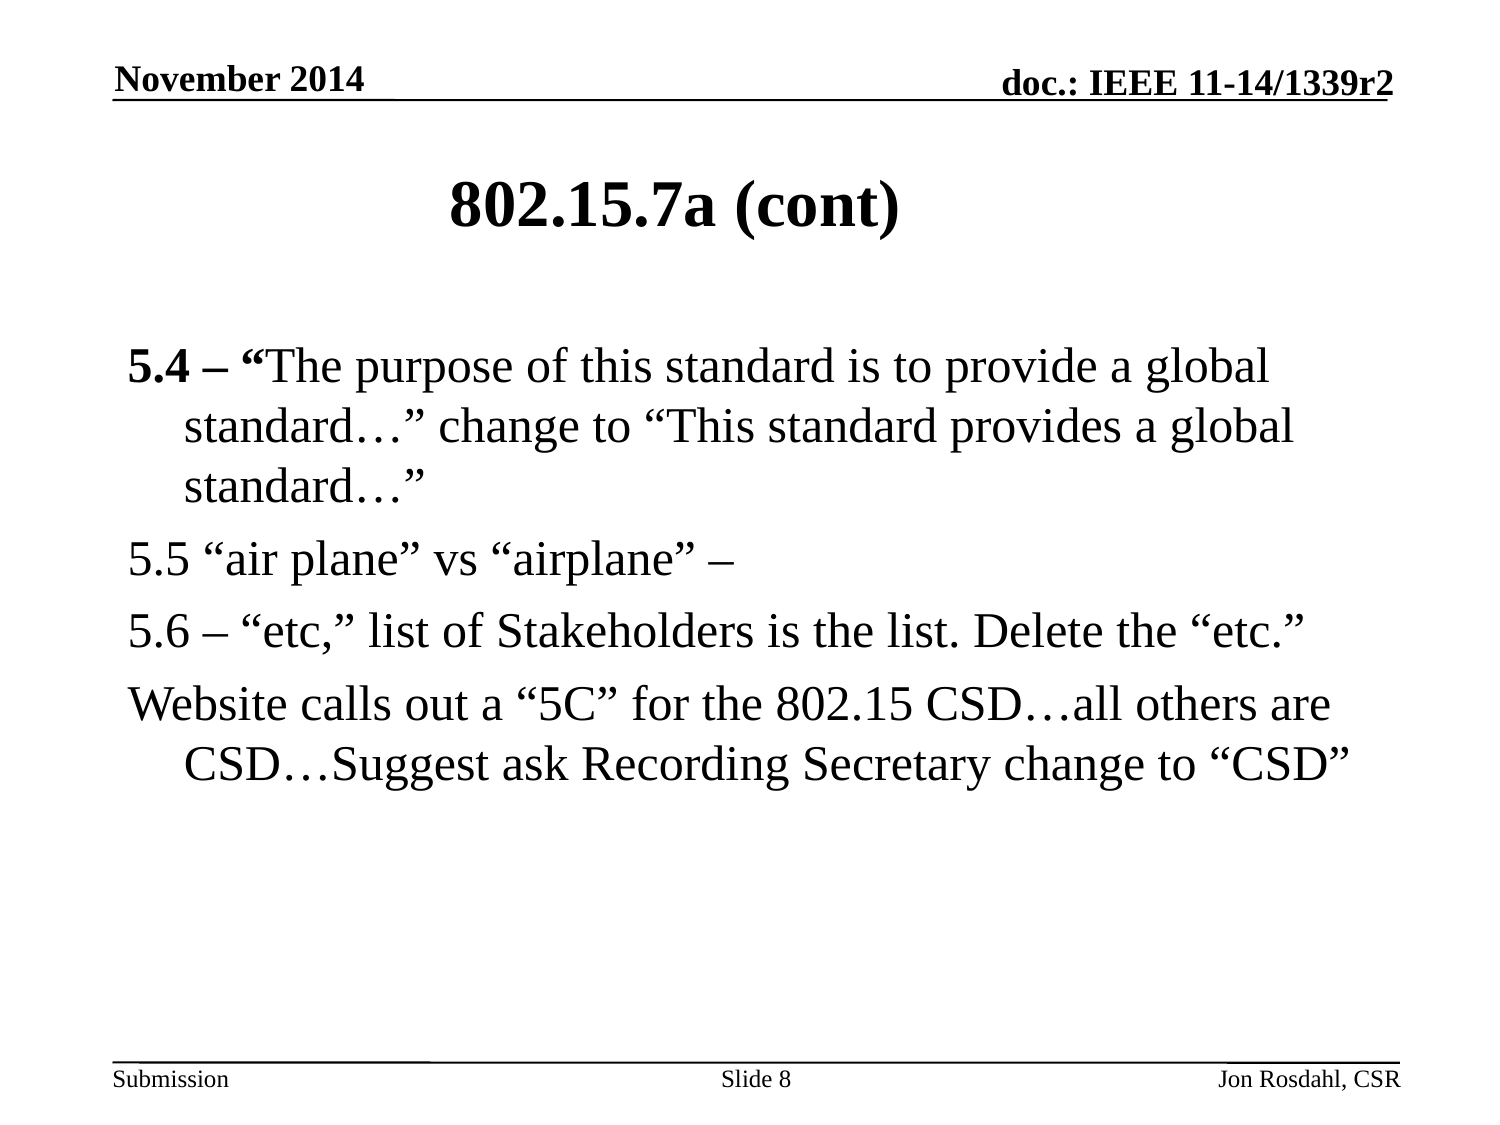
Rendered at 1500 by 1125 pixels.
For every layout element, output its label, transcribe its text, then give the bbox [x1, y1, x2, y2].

slide_number Slide 8 [712, 1061, 800, 1123]
list 5.4 – “The purpose of this standard is to provide a global standard…” change to “This standard provides a global standard…” 5.5 “air plane” vs “airplane” – 5.6 – “etc,” list of Stakeholders is the list. Delete the “etc.” Website calls out a “5C” for the 802.15 CSD…all others are CSD…Suggest ask Recording Secretary change to “CSD” [112, 324, 1388, 1000]
footer Jon Rosdahl, CSR [878, 1061, 1402, 1093]
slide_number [114, 54, 423, 100]
title 802.15.7a (cont) [112, 112, 1388, 288]
